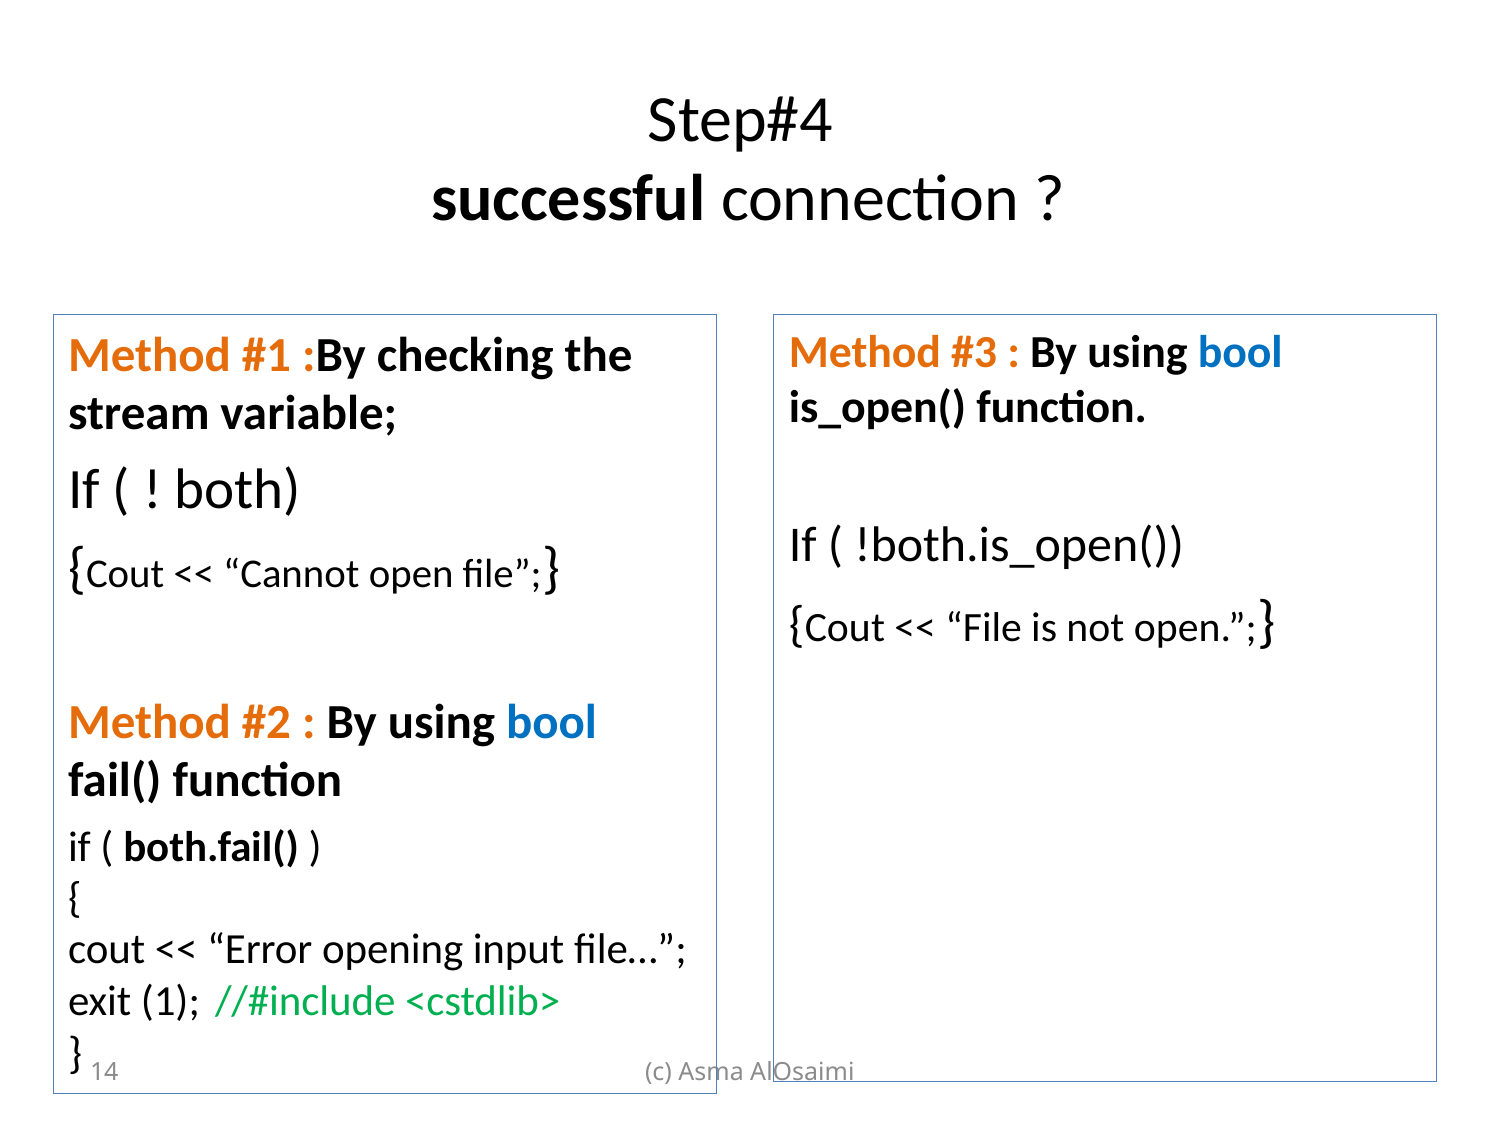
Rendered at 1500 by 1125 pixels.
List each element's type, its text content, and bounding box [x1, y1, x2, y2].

footer (c) Asma AlOsaimi [512, 1042, 988, 1103]
slide_number 14 [75, 1042, 425, 1103]
list Method #1 :By checking the stream variable; If ( ! both) {Cout << “Cannot open file”;} Method #2 : By using bool fail() function if ( both.fail() ) { cout << “Error opening input file…”; exit (1); //#include <cstdlib> } [53, 314, 717, 1094]
title Step#4 successful connection ? [53, 66, 1429, 242]
list Method #3 : By using bool is_open() function. If ( !both.is_open()) {Cout << “File is not open.”;} [773, 314, 1437, 1082]
